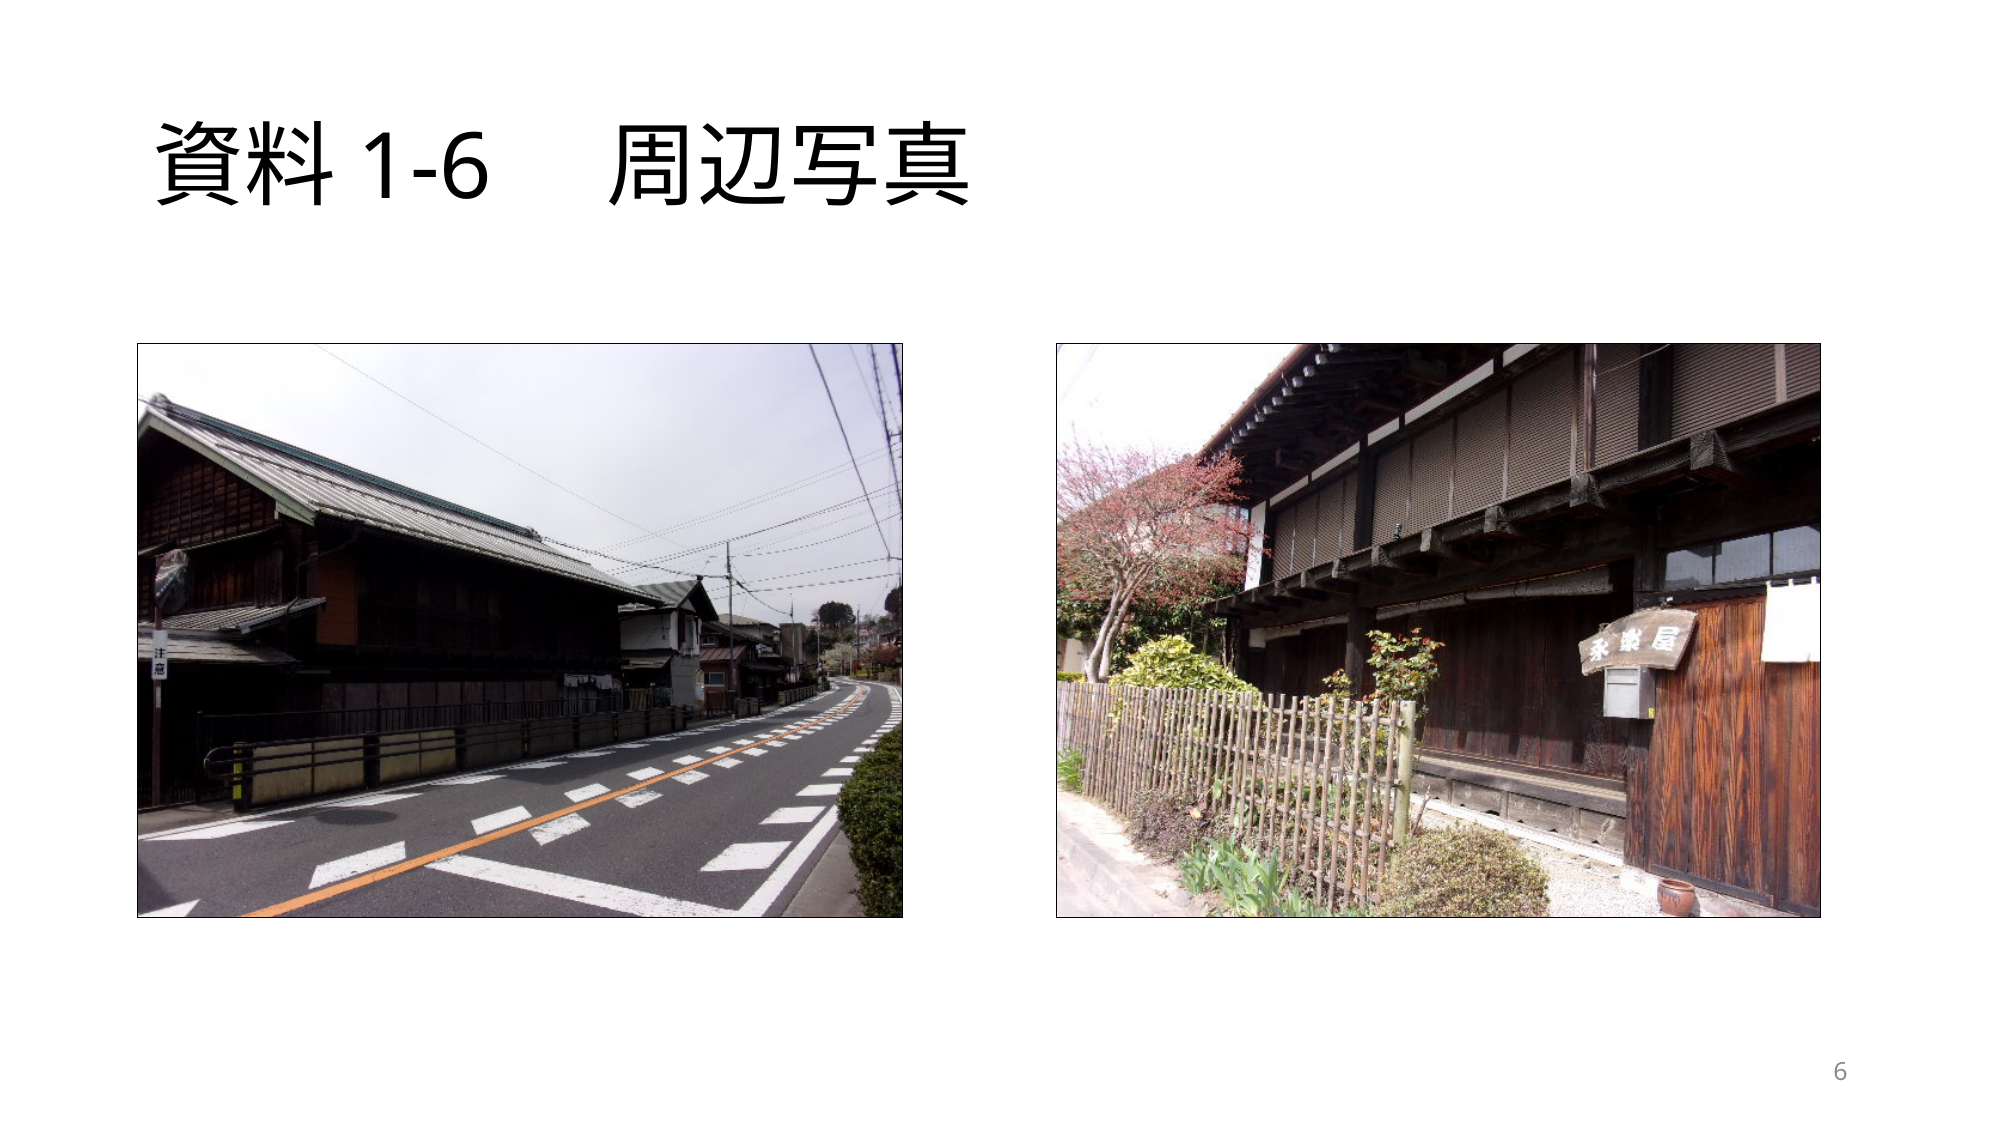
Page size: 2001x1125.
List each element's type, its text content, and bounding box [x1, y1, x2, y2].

picture [1056, 343, 1821, 918]
picture [137, 343, 903, 918]
slide_number 6 [1412, 1042, 1863, 1103]
title 資料1-6 周辺写真 [137, 59, 1863, 278]
